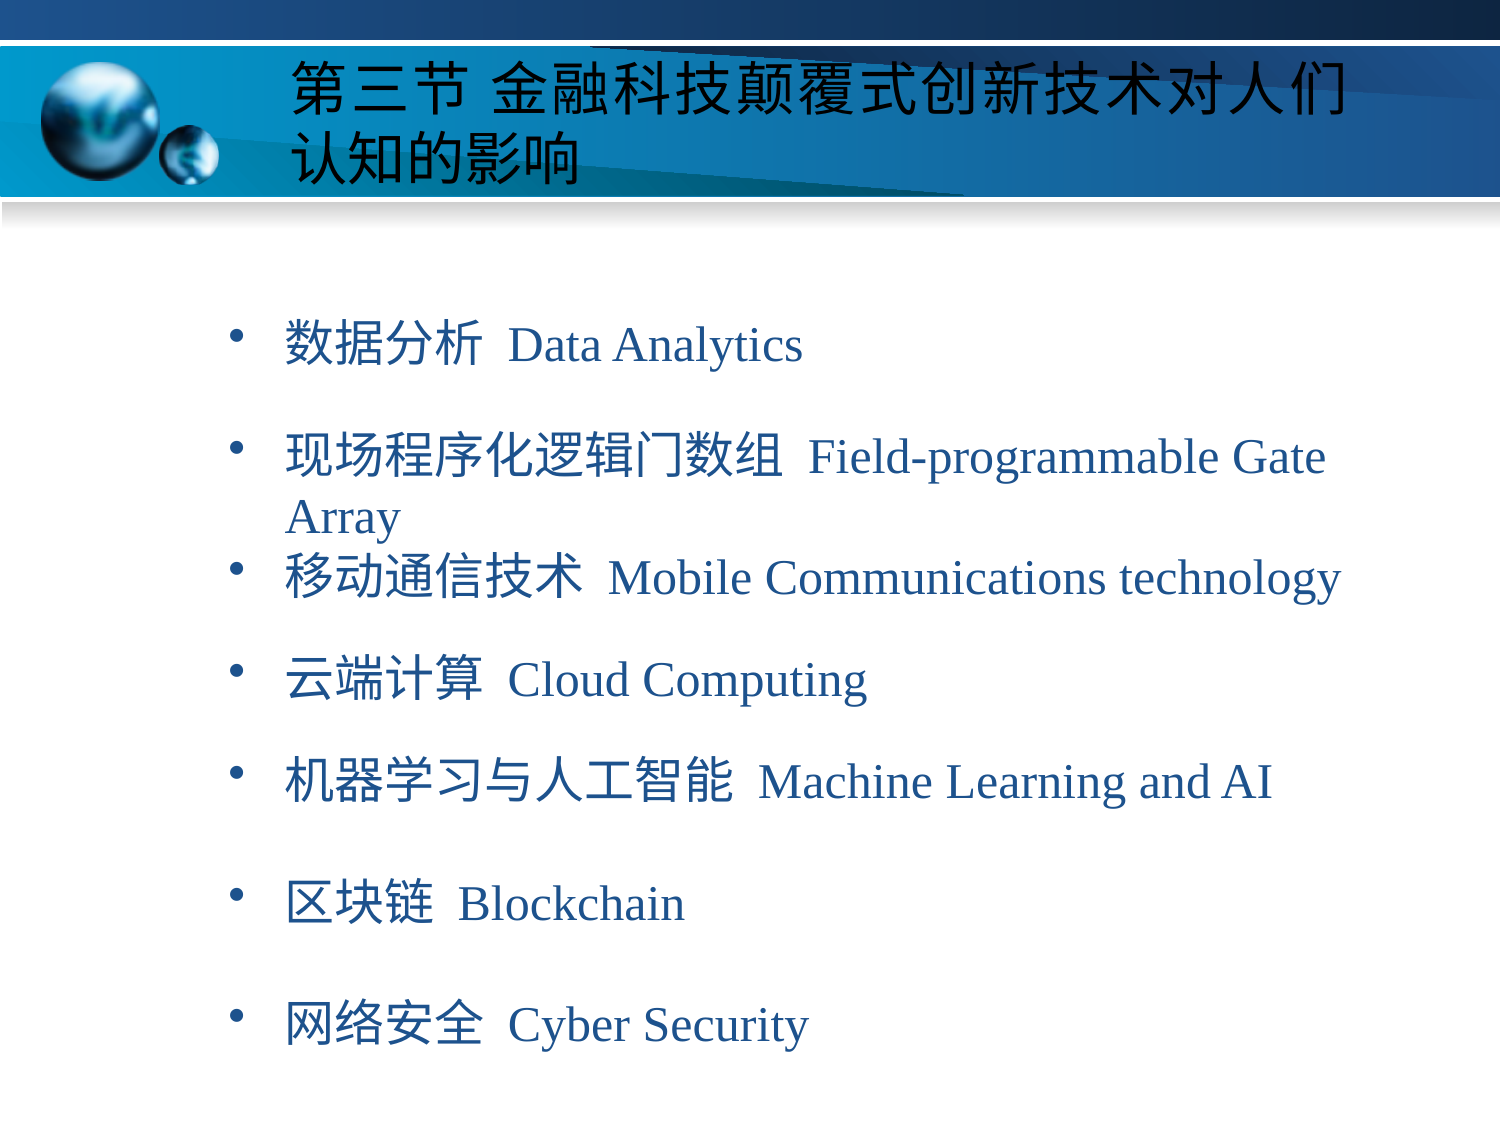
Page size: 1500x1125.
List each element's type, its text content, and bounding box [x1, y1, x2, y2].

text_box 移动通信技术 Mobile Communications technology [213, 537, 1459, 613]
text_box 数据分析 Data Analytics [213, 304, 1252, 379]
text_box 网络安全 Cyber Security [213, 984, 1459, 1060]
picture [42, 63, 159, 180]
text_box 云端计算 Cloud Computing [213, 639, 1252, 715]
title 第三节 金融科技颠覆式创新技术对人们认知的影响 [274, 50, 1363, 194]
text_box 现场程序化逻辑门数组 Field-programmable Gate Array [213, 415, 1459, 537]
picture [160, 126, 218, 184]
text_box 机器学习与人工智能 Machine Learning and AI [213, 741, 1459, 817]
text_box 区块链 Blockchain [213, 862, 1117, 938]
